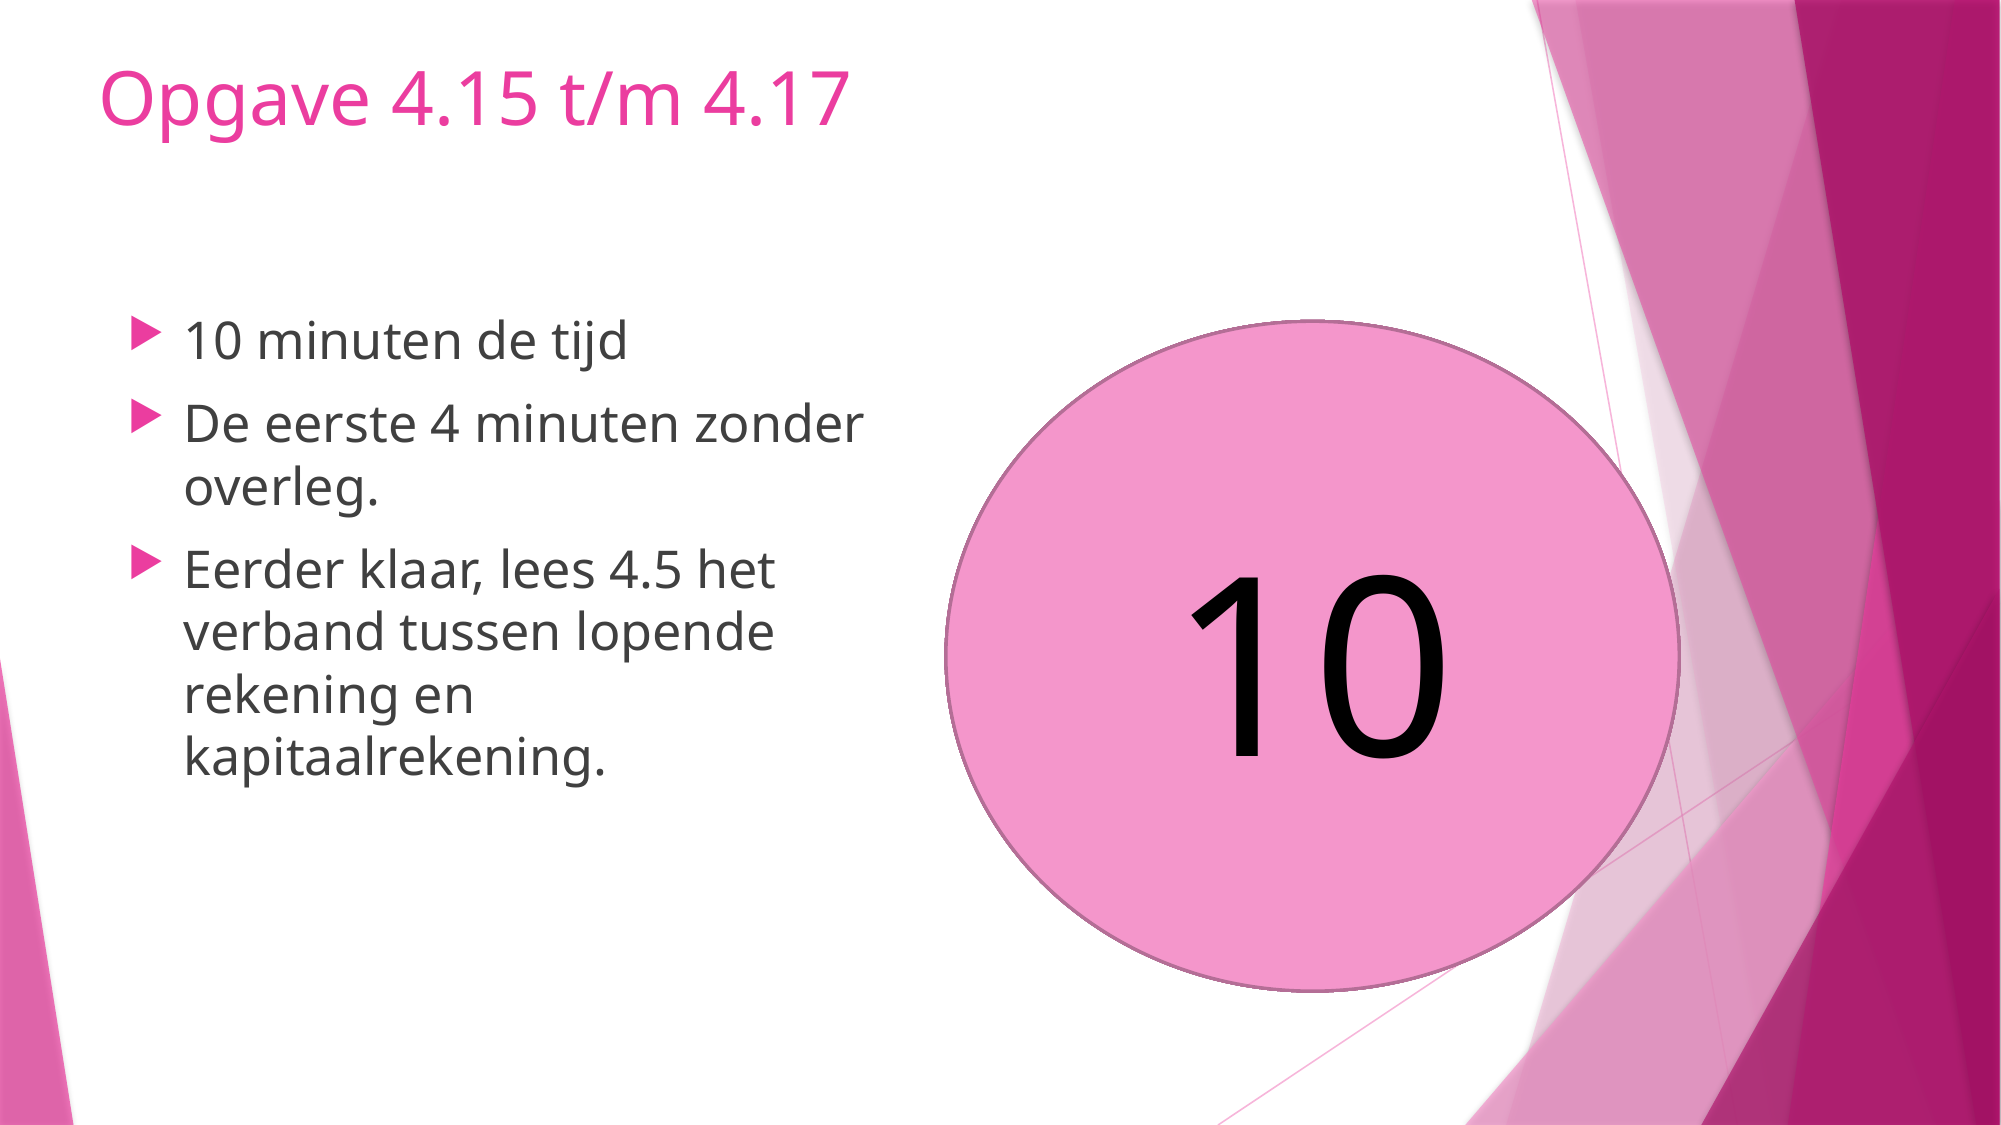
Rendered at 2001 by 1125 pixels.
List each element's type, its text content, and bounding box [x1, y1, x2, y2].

title Opgave 4.15 t/m 4.17 [83, 42, 1494, 260]
list 10 minuten de tijd De eerste 4 minuten zonder overleg. Eerder klaar, lees 4.5 het verband tussen lopende rekening en kapitaalrekening. [112, 299, 896, 992]
text_box 10 [944, 319, 1681, 993]
